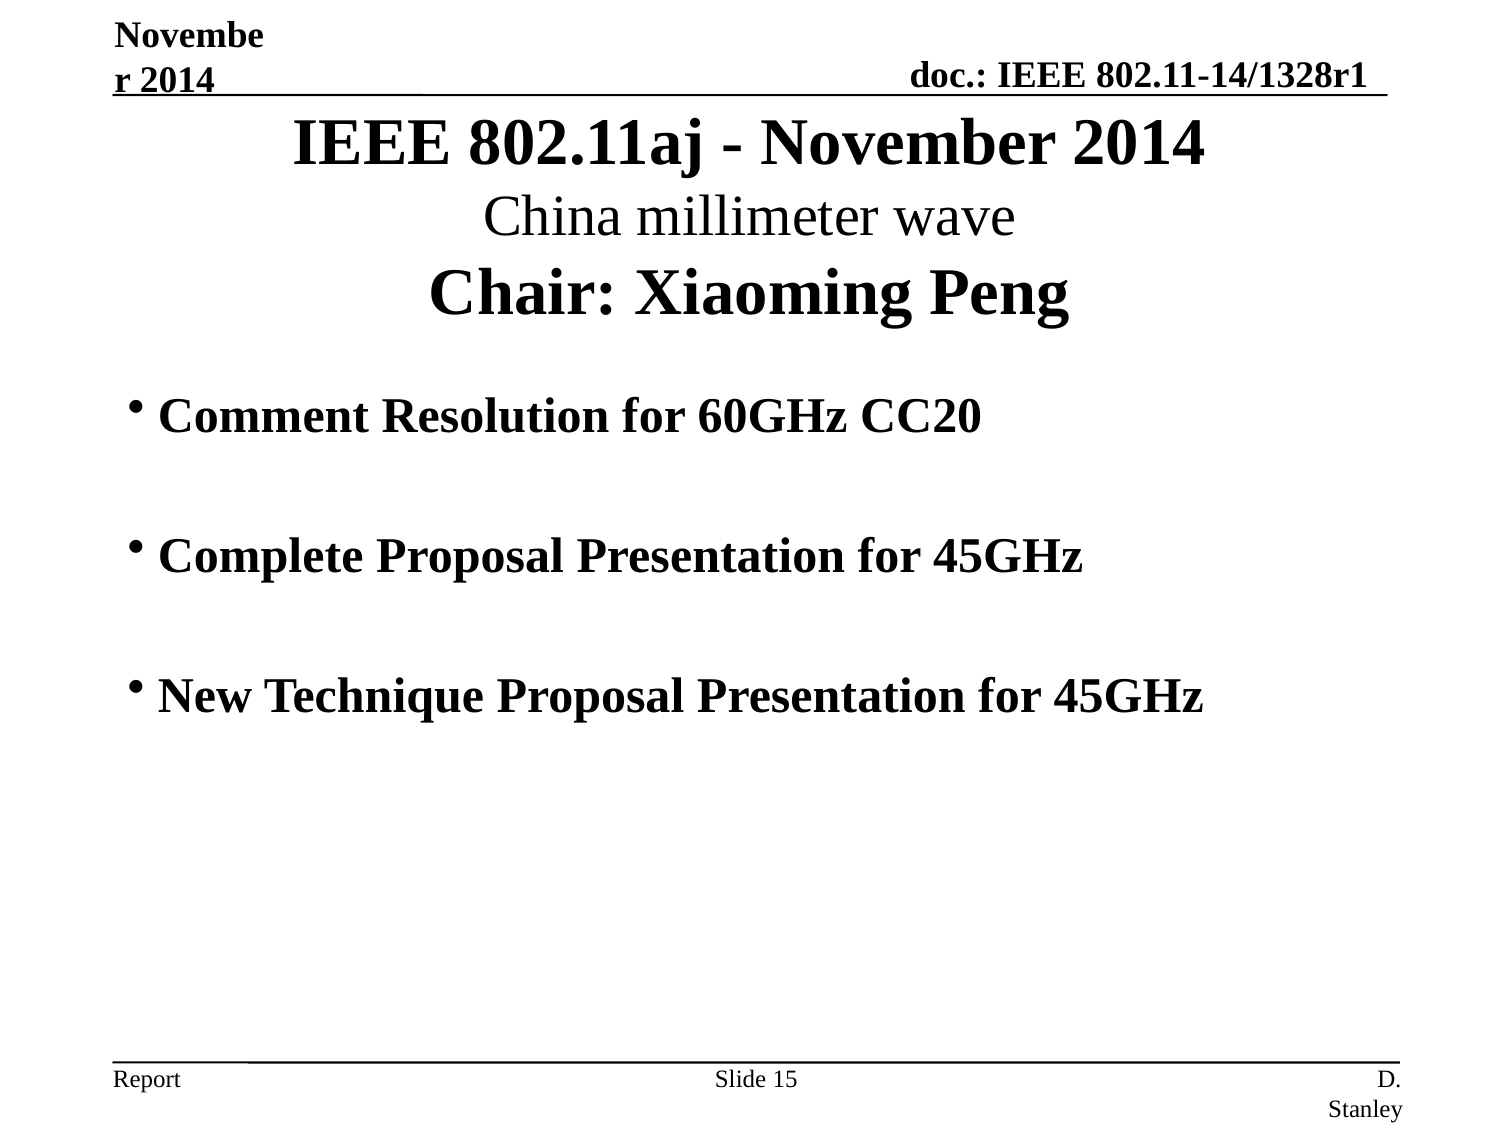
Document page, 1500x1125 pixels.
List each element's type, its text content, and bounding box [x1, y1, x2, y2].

footer D. Stanley, Aruba Networks [1325, 1062, 1402, 1093]
title IEEE 802.11aj - November 2014 China millimeter wave Chair: Xiaoming Peng [112, 125, 1388, 300]
list Comment Resolution for 60GHz CC20 Complete Proposal Presentation for 45GHz New Technique Proposal Presentation for 45GHz [112, 375, 1438, 1000]
slide_number Slide 15 [712, 1062, 800, 1093]
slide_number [114, 54, 269, 100]
